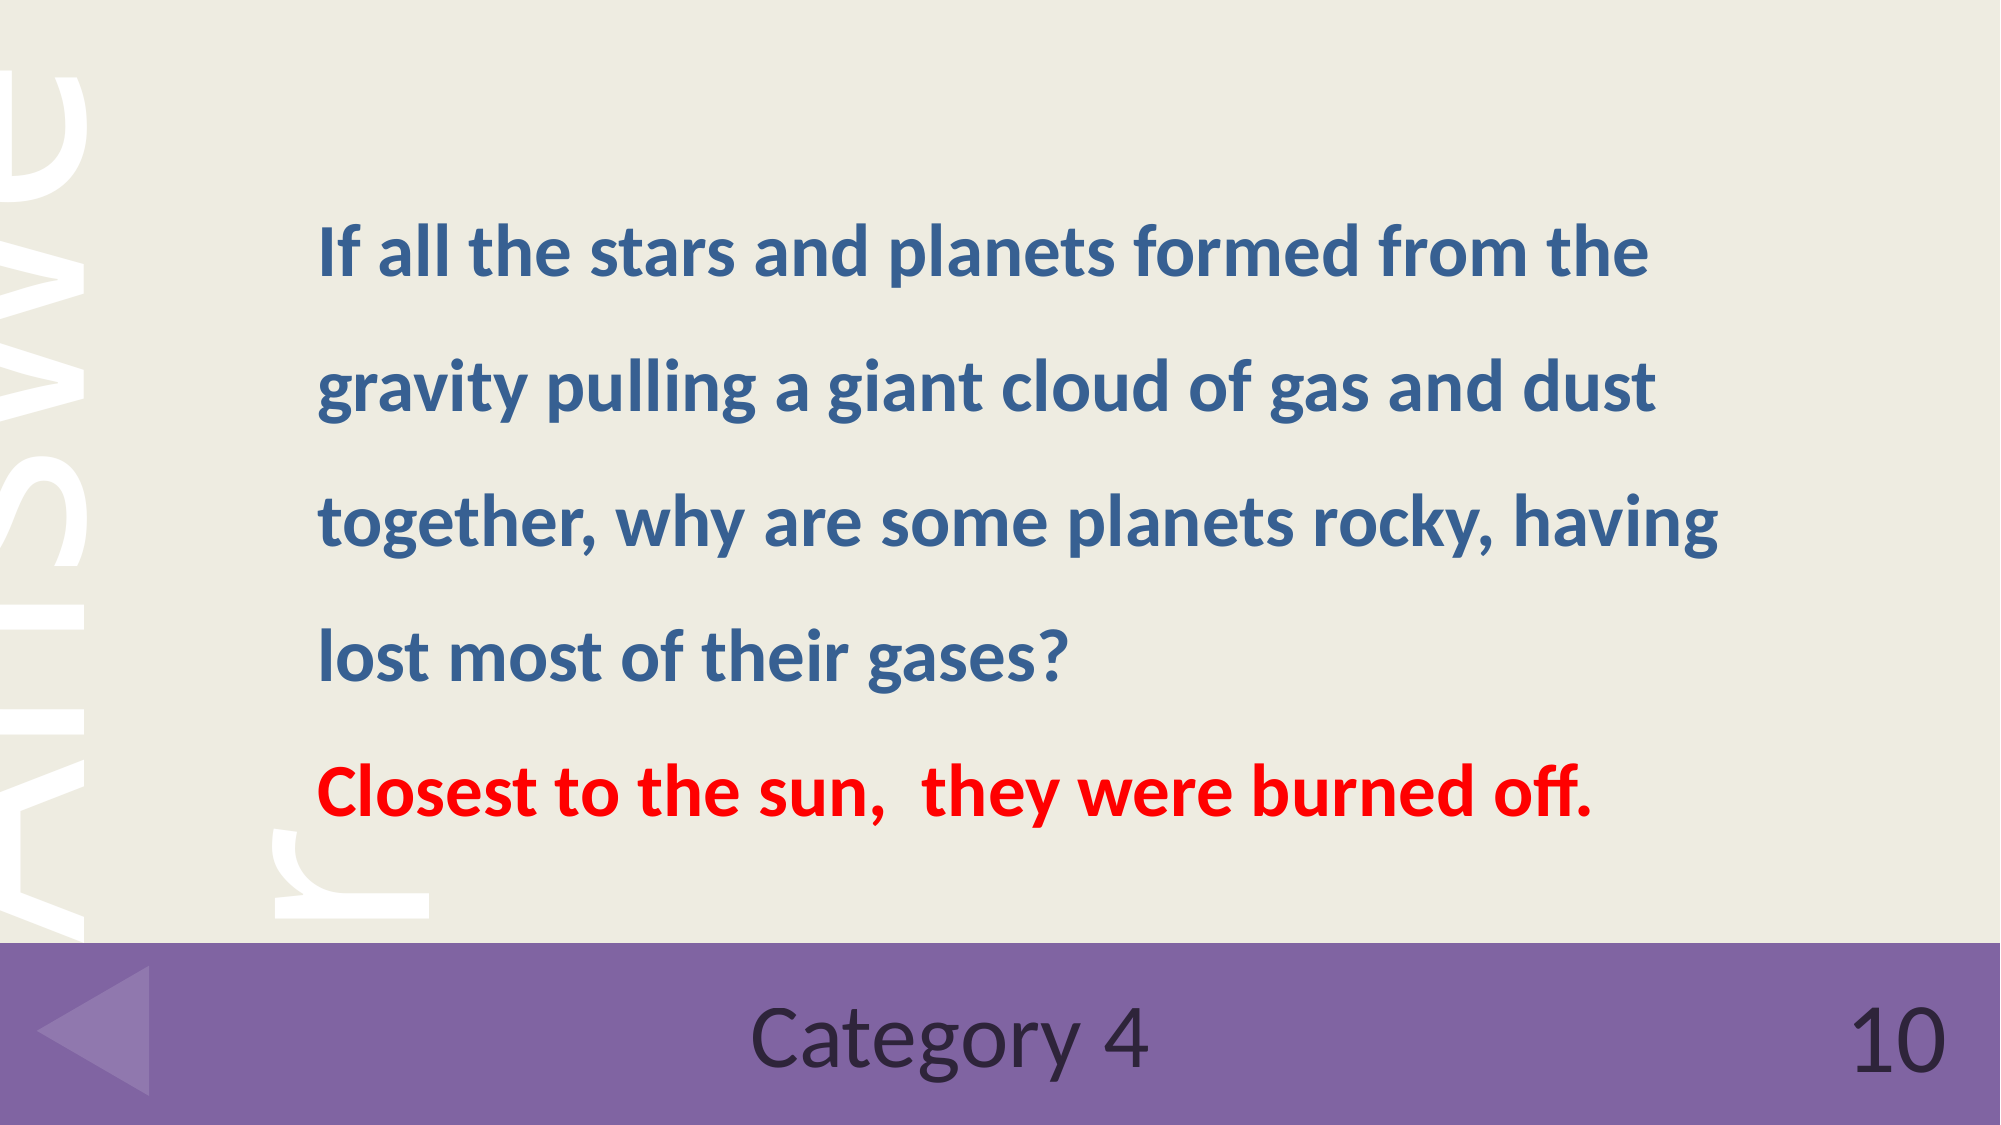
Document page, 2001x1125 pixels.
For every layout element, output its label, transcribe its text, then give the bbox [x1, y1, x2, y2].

title Category 4 [50, 937, 1850, 1125]
list If all the stars and planets formed from the gravity pulling a giant cloud of gas and dust together, why are some planets rocky, having lost most of their gases? Closest to the sun, they were burned off. [302, 138, 1850, 850]
list 10 [1850, 967, 1963, 1097]
